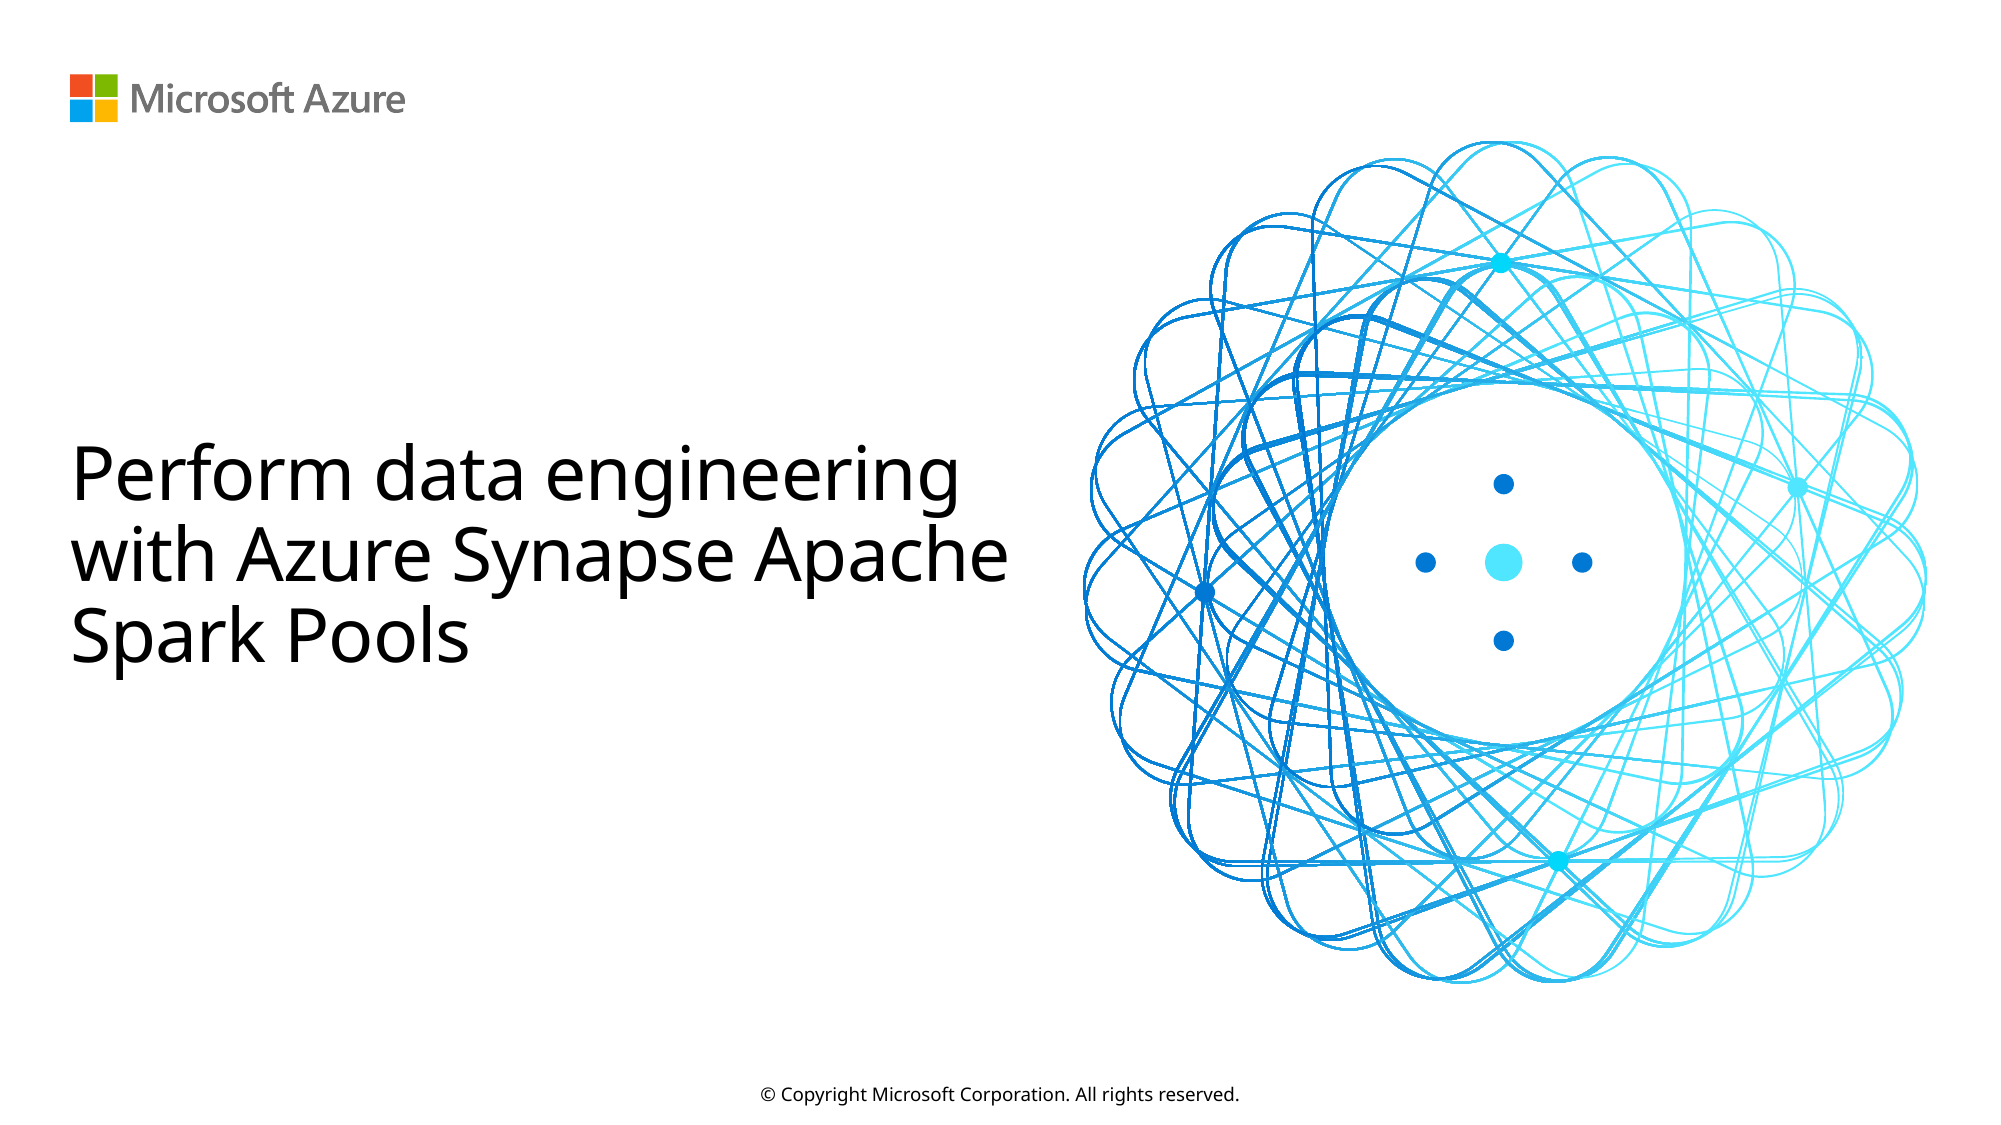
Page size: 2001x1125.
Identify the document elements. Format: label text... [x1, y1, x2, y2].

picture [22, 26, 455, 170]
title Perform data engineering with Azure Synapse Apache Spark Pools [70, 425, 1041, 709]
